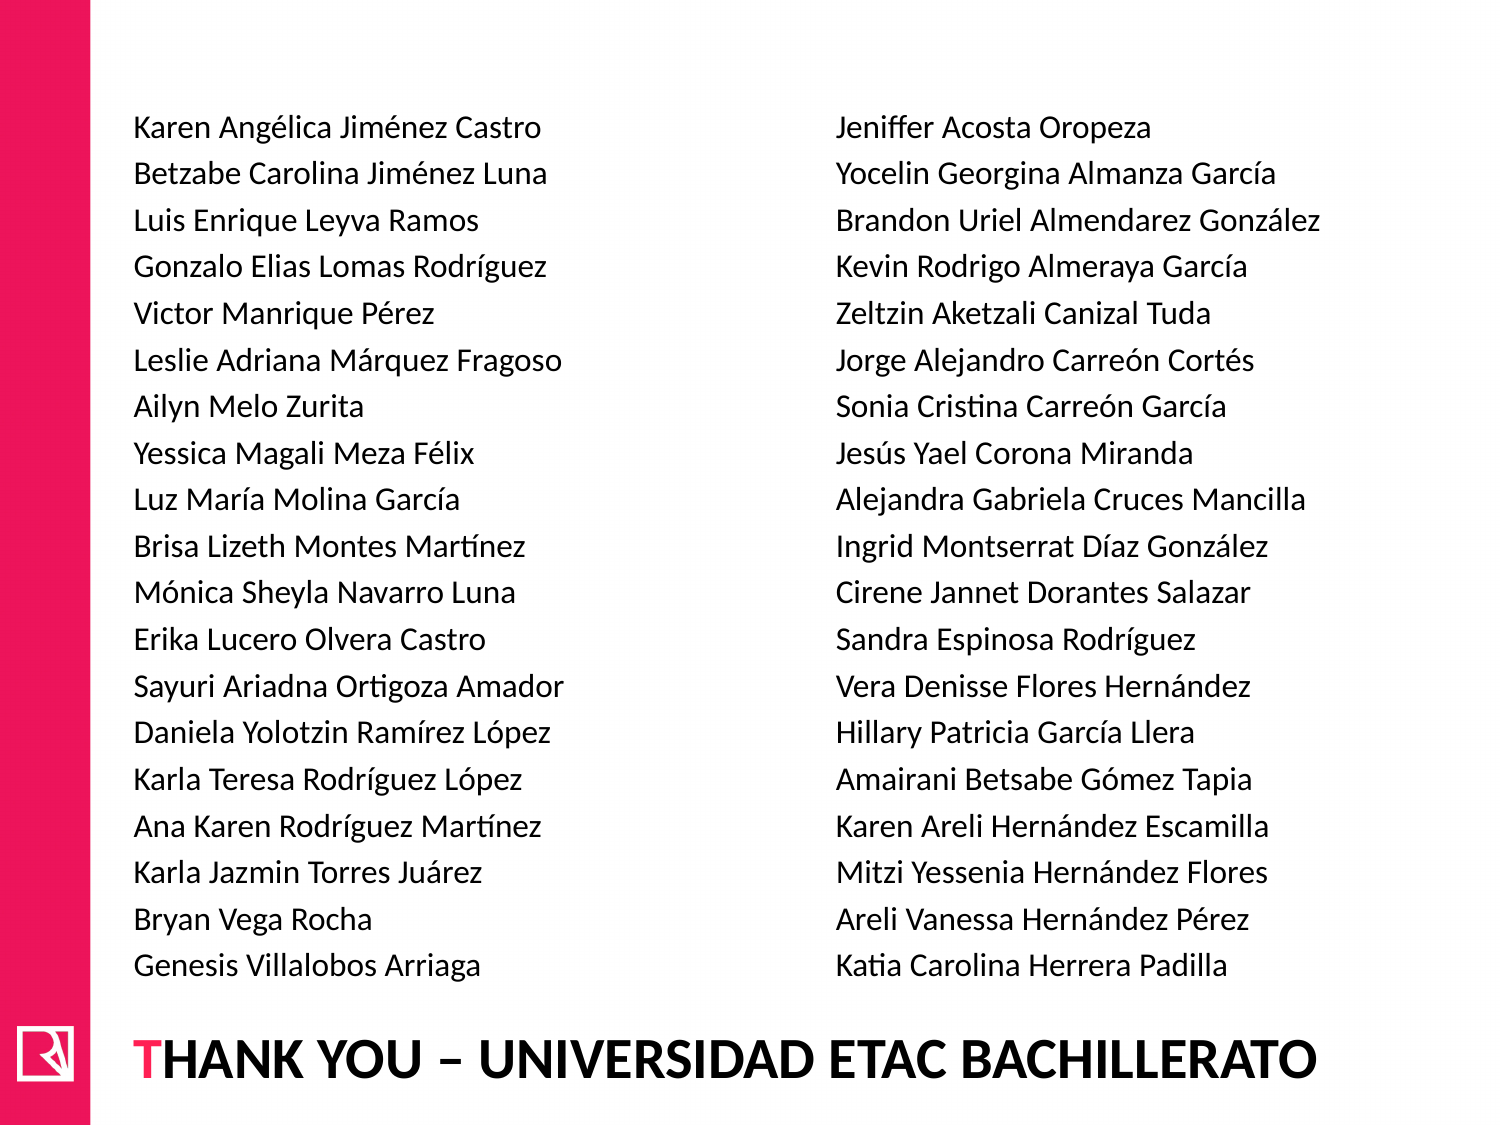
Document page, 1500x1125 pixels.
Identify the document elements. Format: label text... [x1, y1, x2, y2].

text_box Jeniffer Acosta Oropeza Yocelin Georgina Almanza García Brandon Uriel Almendarez González Kevin Rodrigo Almeraya García Zeltzin Aketzali Canizal Tuda Jorge Alejandro Carreón Cortés Sonia Cristina Carreón García Jesús Yael Corona Miranda Alejandra Gabriela Cruces Mancilla Ingrid Montserrat Díaz González Cirene Jannet Dorantes Salazar Sandra Espinosa Rodríguez Vera Denisse Flores Hernández Hillary Patricia García Llera Amairani Betsabe Gómez Tapia Karen Areli Hernández Escamilla Mitzi Yessenia Hernández Flores Areli Vanessa Hernández Pérez Katia Carolina Herrera Padilla [820, 101, 1394, 1085]
picture [0, 0, 1500, 1125]
list Karen Angélica Jiménez Castro Betzabe Carolina Jiménez Luna Luis Enrique Leyva Ramos Gonzalo Elias Lomas Rodríguez Victor Manrique Pérez Leslie Adriana Márquez Fragoso Ailyn Melo Zurita Yessica Magali Meza Félix Luz María Molina García Brisa Lizeth Montes Martínez Mónica Sheyla Navarro Luna Erika Lucero Olvera Castro Sayuri Ariadna Ortigoza Amador Daniela Yolotzin Ramírez López Karla Teresa Rodríguez López Ana Karen Rodríguez Martínez Karla Jazmin Torres Juárez Bryan Vega Rocha Genesis Villalobos Arriaga [118, 101, 632, 1085]
title Thank you – universidad etac bachillerato [118, 1013, 1394, 1125]
